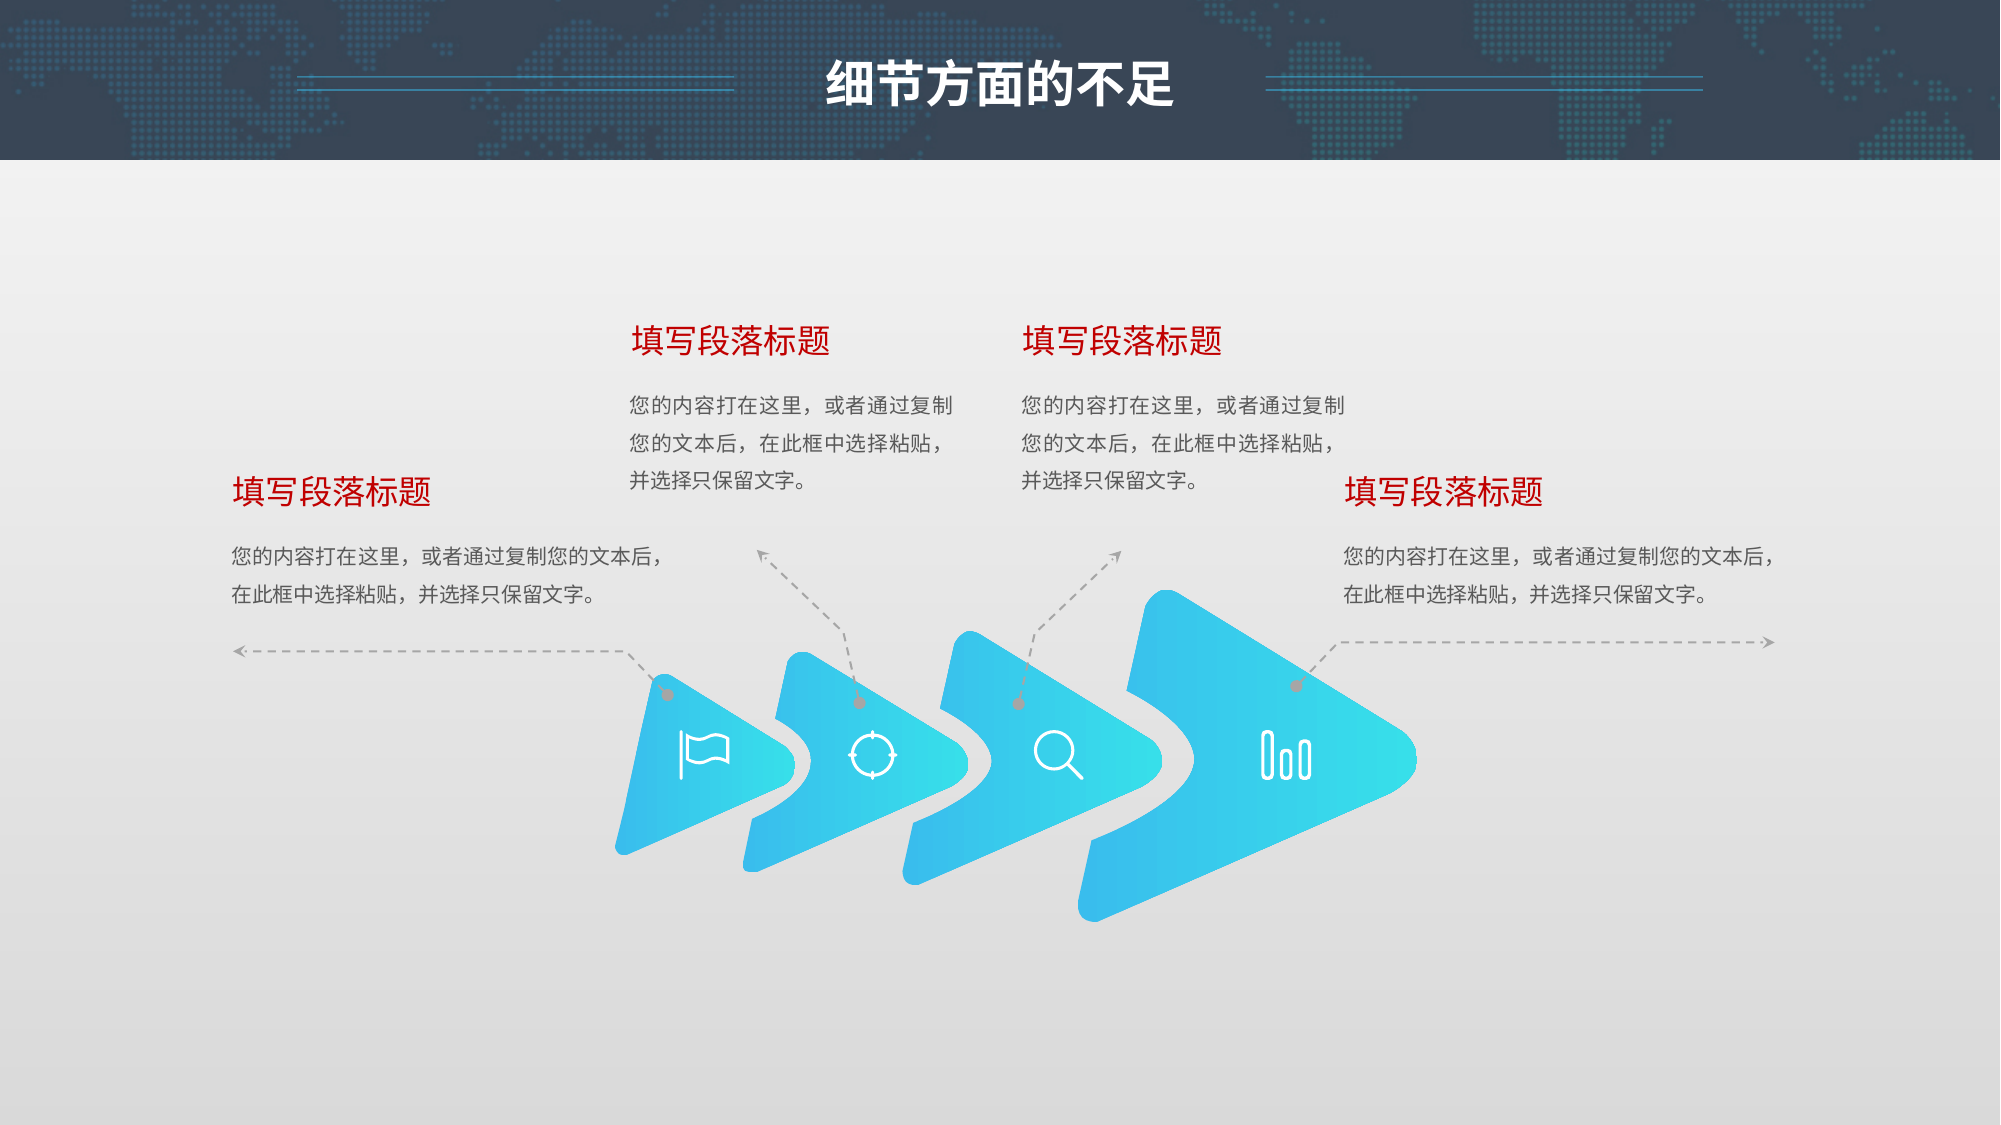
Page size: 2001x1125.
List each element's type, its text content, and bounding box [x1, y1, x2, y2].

text_box [756, 549, 866, 710]
text_box 填写段落标题 [1329, 464, 1559, 519]
text_box 您的内容打在这里，或者通过复制您的文本后，在此框中选择粘贴，并选择只保留文字。 [216, 523, 668, 614]
text_box [740, 649, 971, 875]
text_box [233, 645, 674, 702]
text_box [1261, 730, 1274, 780]
text_box [1279, 748, 1293, 780]
text_box [847, 730, 898, 780]
text_box 填写段落标题 [218, 464, 448, 519]
text_box [1033, 730, 1084, 780]
text_box 填写段落标题 [616, 313, 846, 368]
text_box 您的内容打在这里，或者通过复制您的文本后，在此框中选择粘贴，并选择只保留文字。 [1006, 372, 1361, 501]
text_box 细节方面的不足 [810, 98, 1190, 121]
text_box [1298, 739, 1312, 780]
text_box [685, 733, 730, 765]
text_box [612, 672, 798, 858]
text_box [900, 629, 1165, 888]
text_box [1012, 550, 1122, 711]
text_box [296, 76, 1704, 91]
text_box 您的内容打在这里，或者通过复制您的文本后，在此框中选择粘贴，并选择只保留文字。 [614, 372, 969, 501]
text_box [1075, 587, 1420, 925]
text_box 细节方面的不足 [810, 45, 1190, 75]
text_box [1290, 636, 1775, 693]
picture [0, 0, 2000, 161]
text_box 填写段落标题 [1008, 313, 1238, 368]
text_box 您的内容打在这里，或者通过复制您的文本后，在此框中选择粘贴，并选择只保留文字。 [1328, 523, 1780, 614]
text_box [679, 730, 683, 780]
